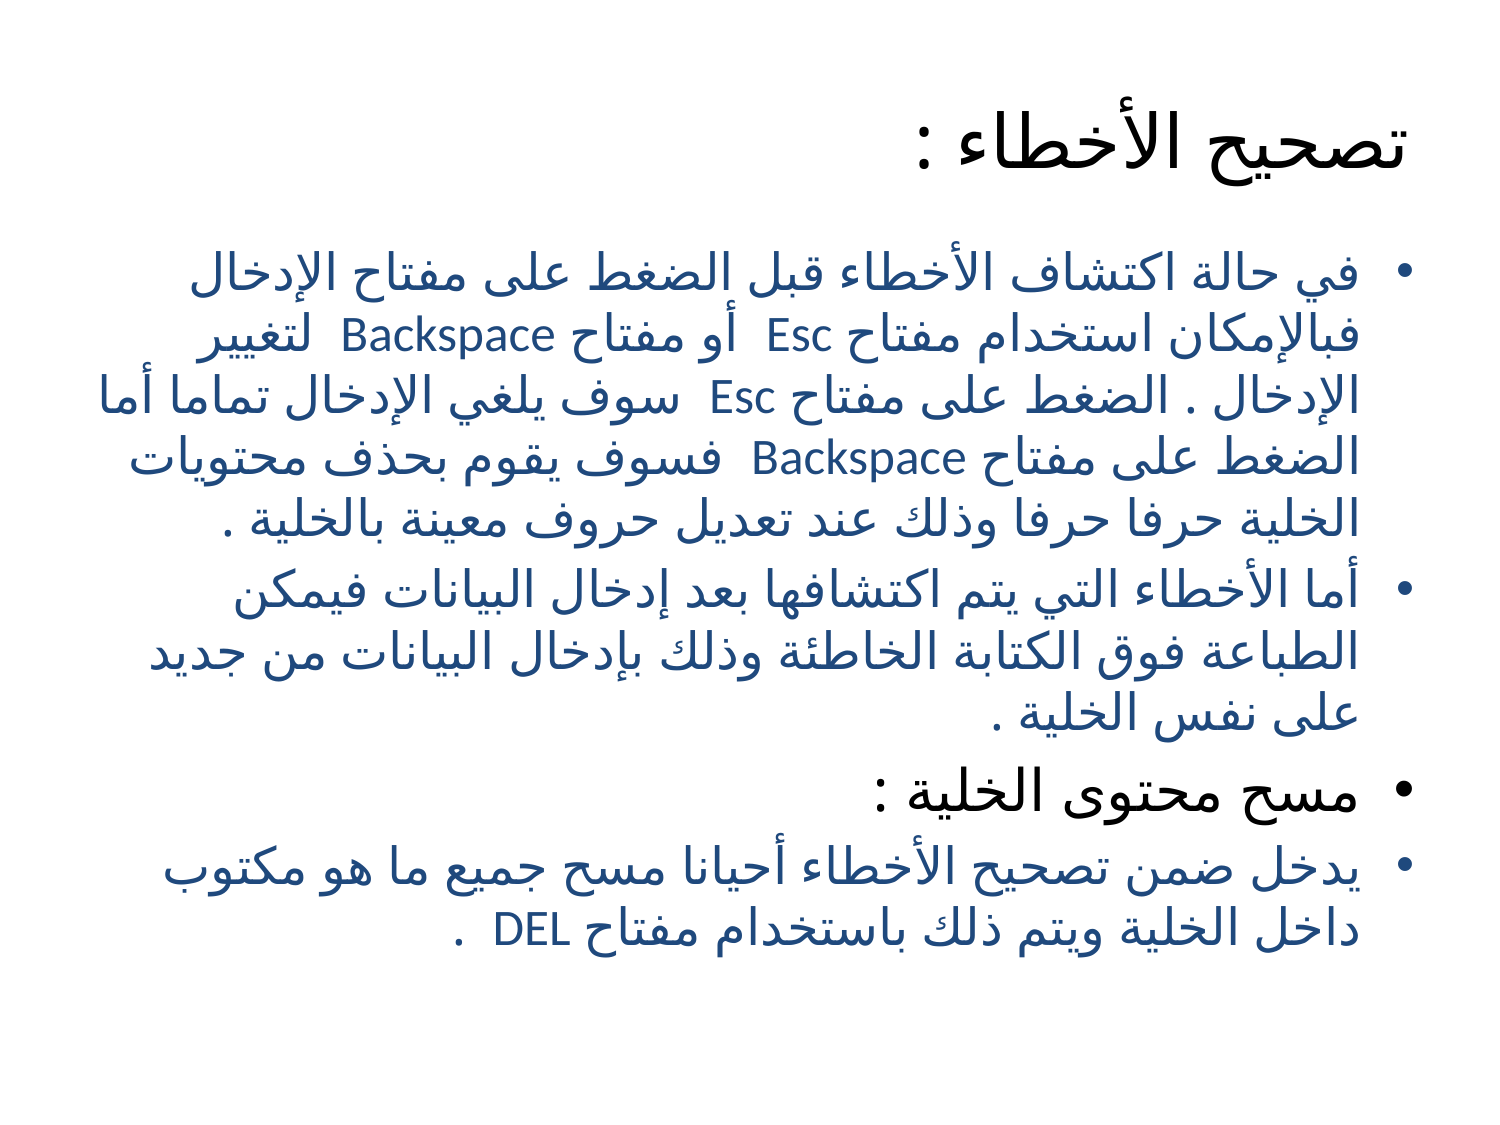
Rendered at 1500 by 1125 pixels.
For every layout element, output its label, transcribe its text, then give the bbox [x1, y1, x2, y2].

title تصحيح الأخطاء : [75, 45, 1425, 233]
list في حالة اكتشاف الأخطاء قبل الضغط على مفتاح الإدخال فبالإمكان استخدام مفتاح Esc أو مفتاح Backspace لتغيير الإدخال . الضغط على مفتاح Esc سوف يلغي الإدخال تماما أما الضغط على مفتاح Backspace فسوف يقوم بحذف محتويات الخلية حرفا حرفا وذلك عند تعديل حروف معينة بالخلية . أما الأخطاء التي يتم اكتشافها بعد إدخال البيانات فيمكن الطباعة فوق الكتابة الخاطئة وذلك بإدخال البيانات من جديد على نفس الخلية . مسح محتوى الخلية : يدخل ضمن تصحيح الأخطاء أحيانا مسح جميع ما هو مكتوب داخل الخلية ويتم ذلك باستخدام مفتاح DEL . [76, 231, 1427, 975]
